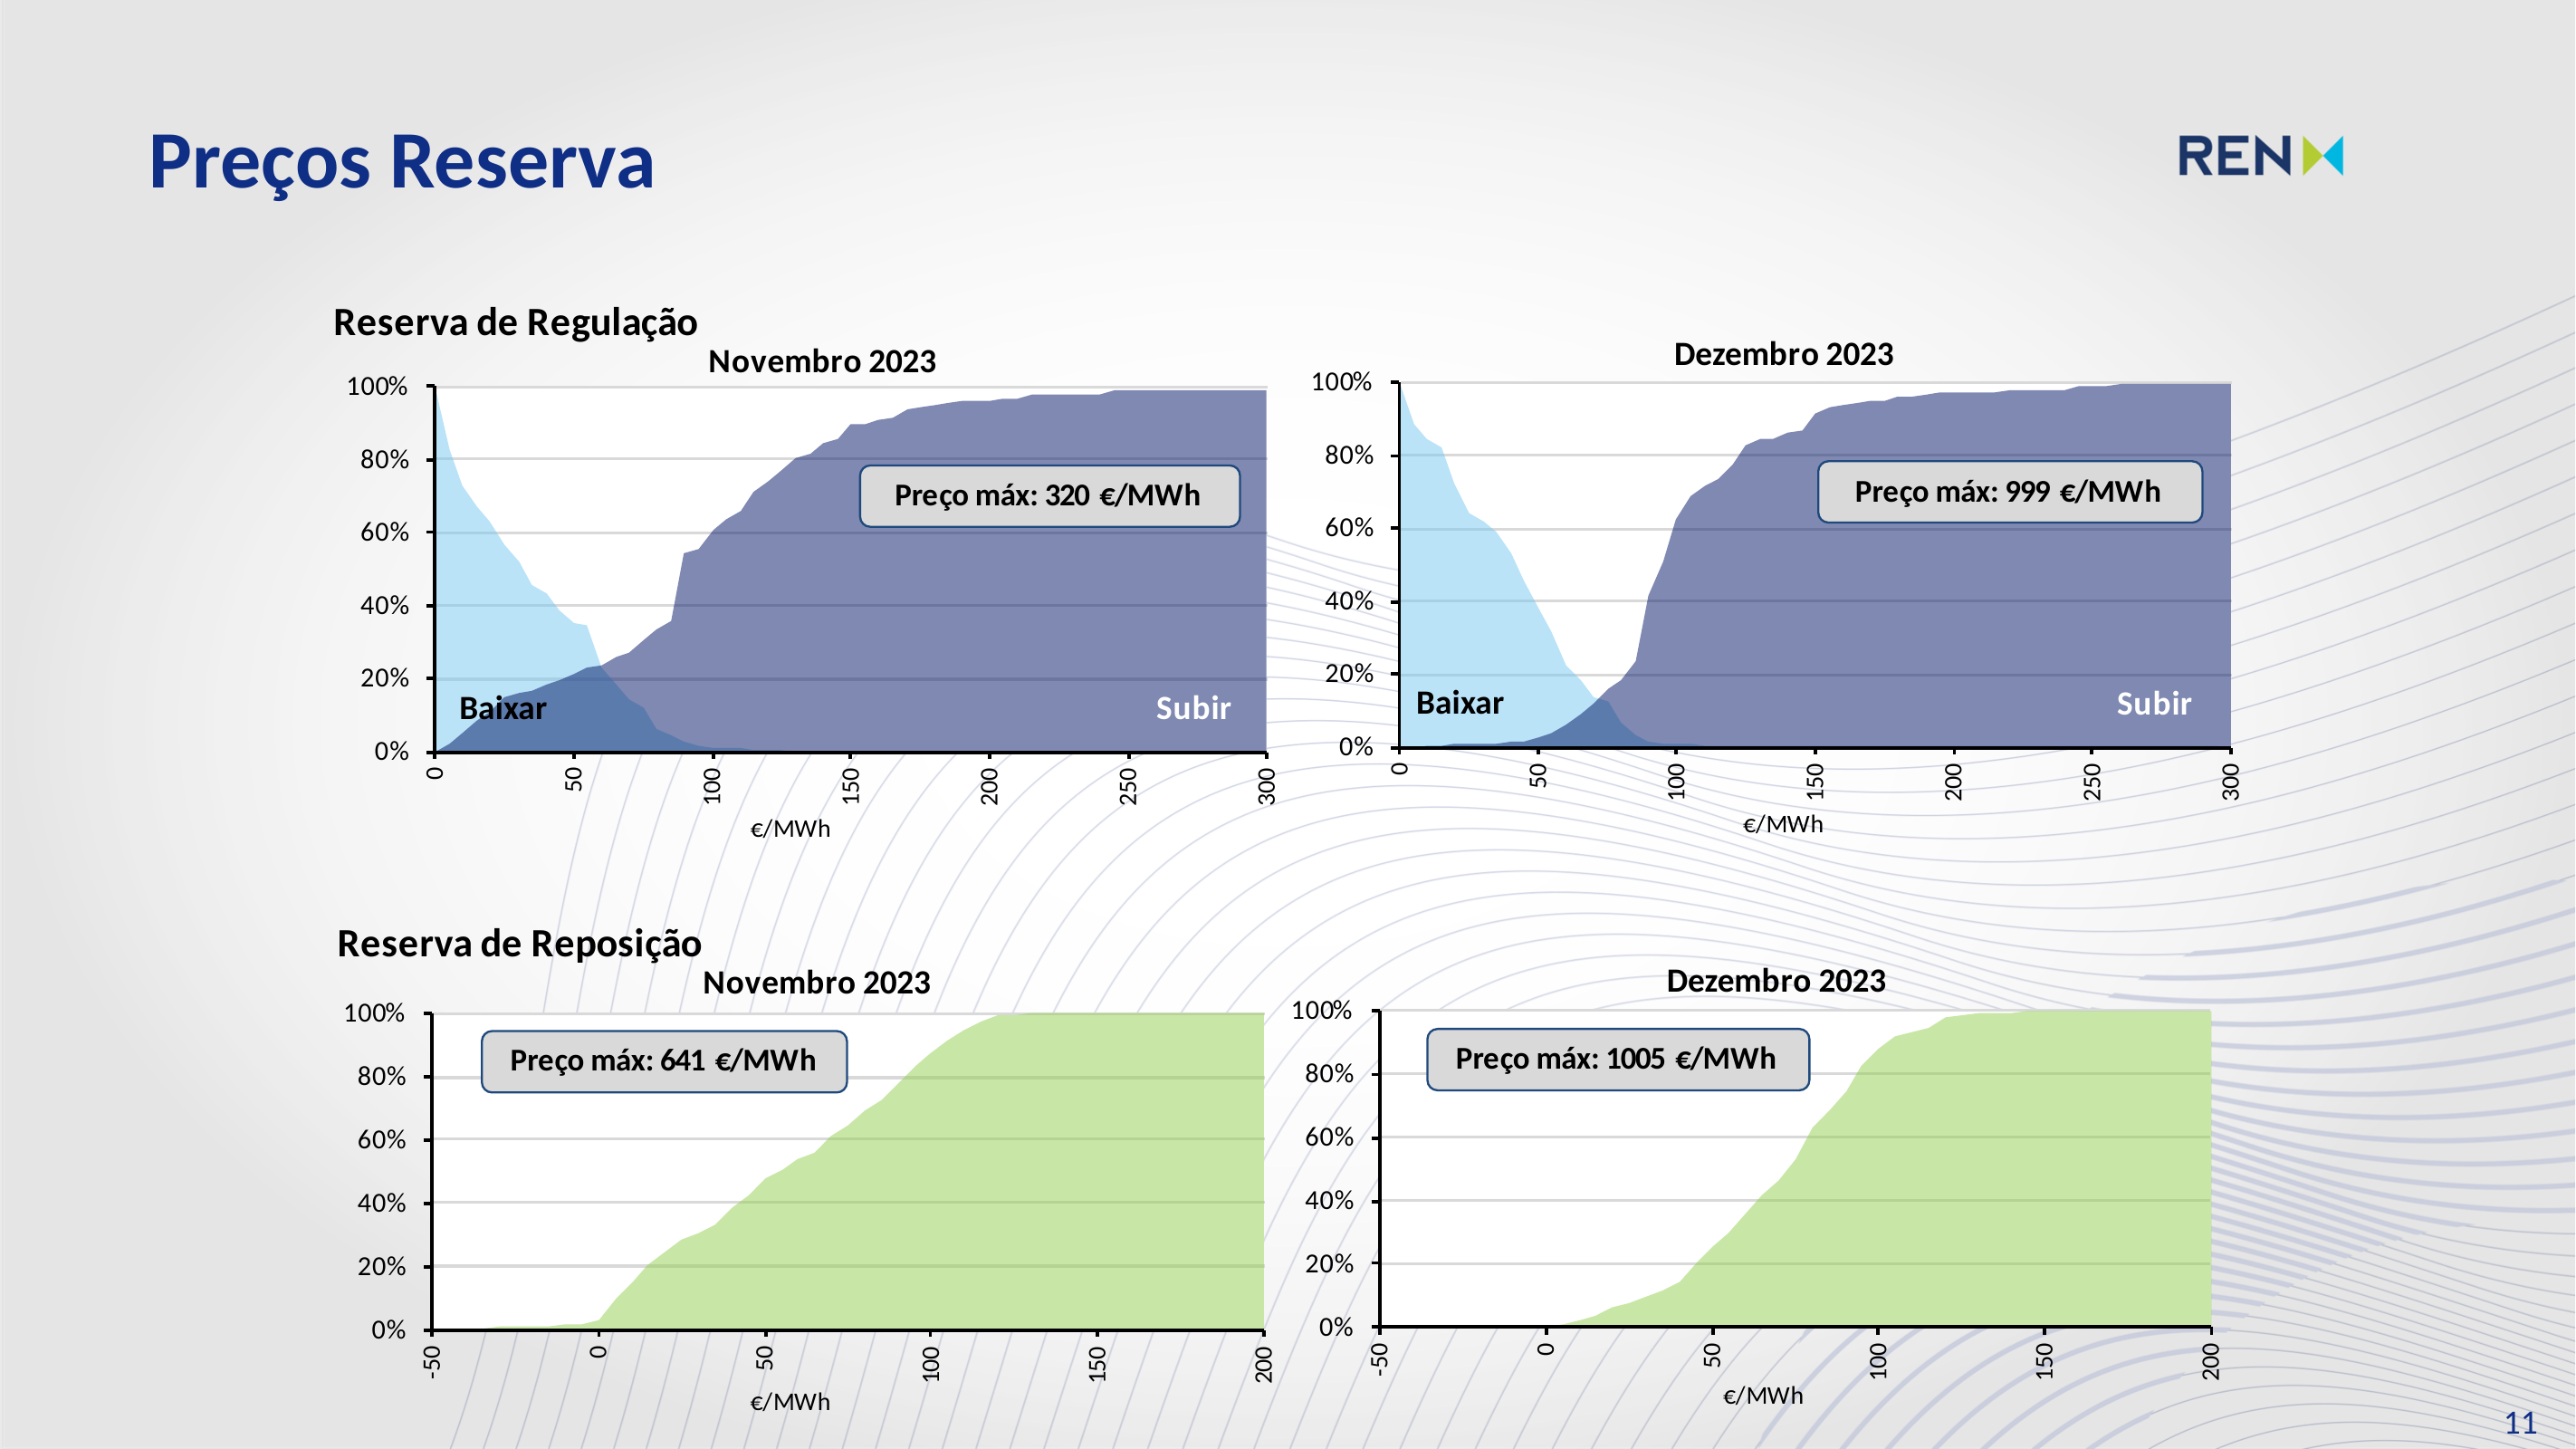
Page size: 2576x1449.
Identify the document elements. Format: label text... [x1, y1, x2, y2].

list Preços Reserva [148, 117, 2152, 206]
text_box 11 [2466, 1394, 2575, 1448]
picture [0, 0, 2576, 1449]
